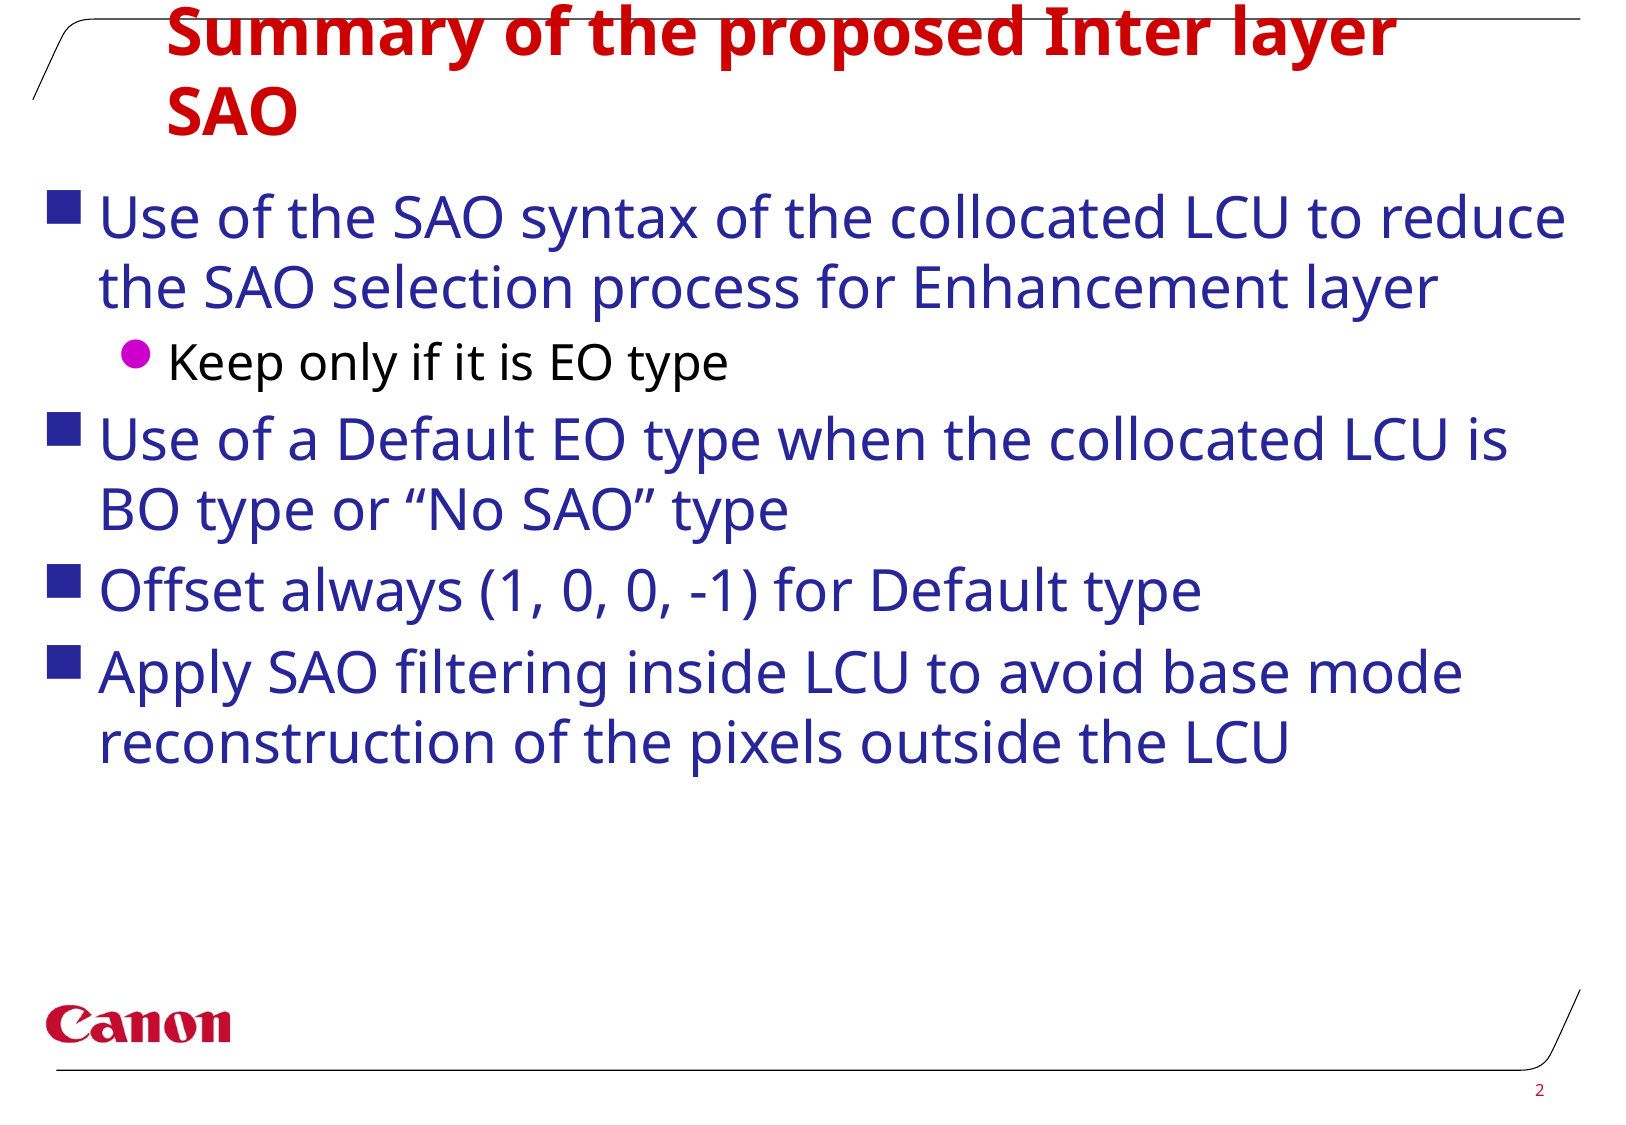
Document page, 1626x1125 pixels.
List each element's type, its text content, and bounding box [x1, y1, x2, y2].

title Summary of the proposed Inter layer SAO [151, 19, 1546, 119]
slide_number 2 [1414, 1063, 1545, 1103]
picture [44, 1004, 232, 1043]
list Use of the SAO syntax of the collocated LCU to reduce the SAO selection process for Enhancement layer Keep only if it is EO type Use of a Default EO type when the collocated LCU is BO type or “No SAO” type Offset always (1, 0, 0, -1) for Default type Apply SAO filtering inside LCU to avoid base mode reconstruction of the pixels outside the LCU [27, 172, 1585, 1004]
